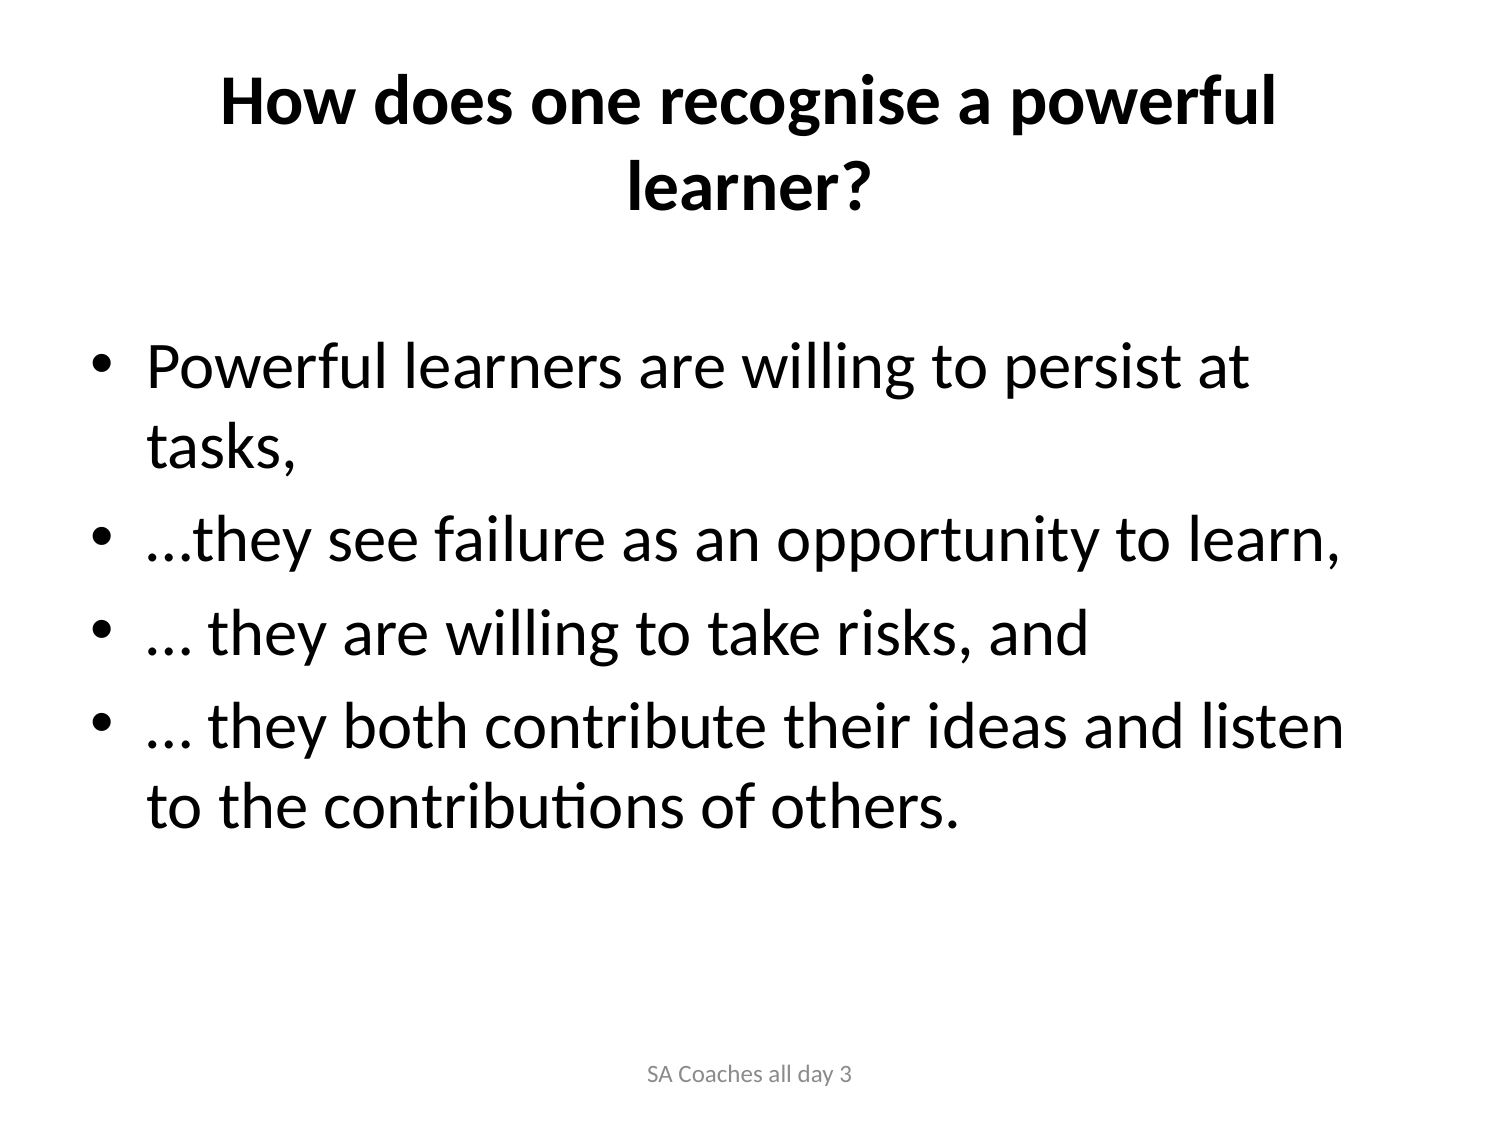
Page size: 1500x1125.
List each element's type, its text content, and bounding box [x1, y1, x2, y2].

footer SA Coaches all day 3 [512, 1042, 988, 1103]
list Powerful learners are willing to persist at tasks, …they see failure as an opportunity to learn, … they are willing to take risks, and … they both contribute their ideas and listen to the contributions of others. [75, 314, 1425, 1005]
title How does one recognise a powerful learner? [75, 45, 1425, 233]
